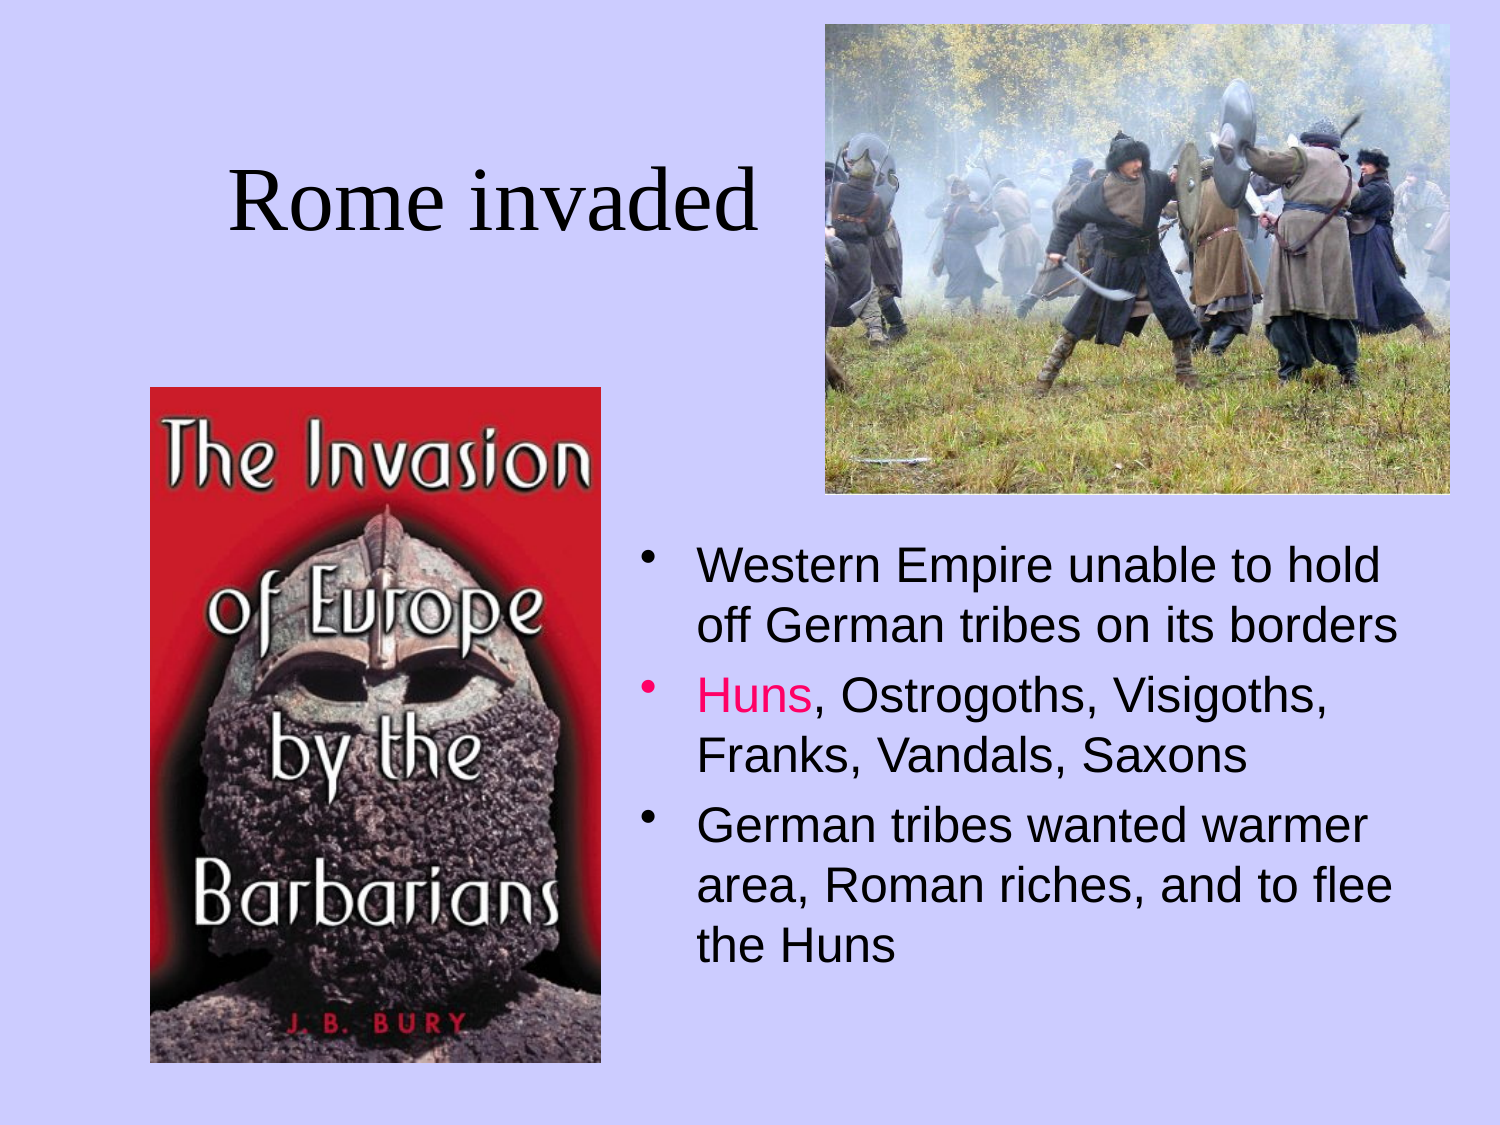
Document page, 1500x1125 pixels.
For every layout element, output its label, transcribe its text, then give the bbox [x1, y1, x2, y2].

title Rome invaded [112, 99, 819, 288]
list Western Empire unable to hold off German tribes on its borders Huns, Ostrogoths, Visigoths, Franks, Vandals, Saxons German tribes wanted warmer area, Roman riches, and to flee the Huns [624, 524, 1426, 1125]
picture [149, 387, 601, 1063]
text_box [824, 24, 1451, 496]
